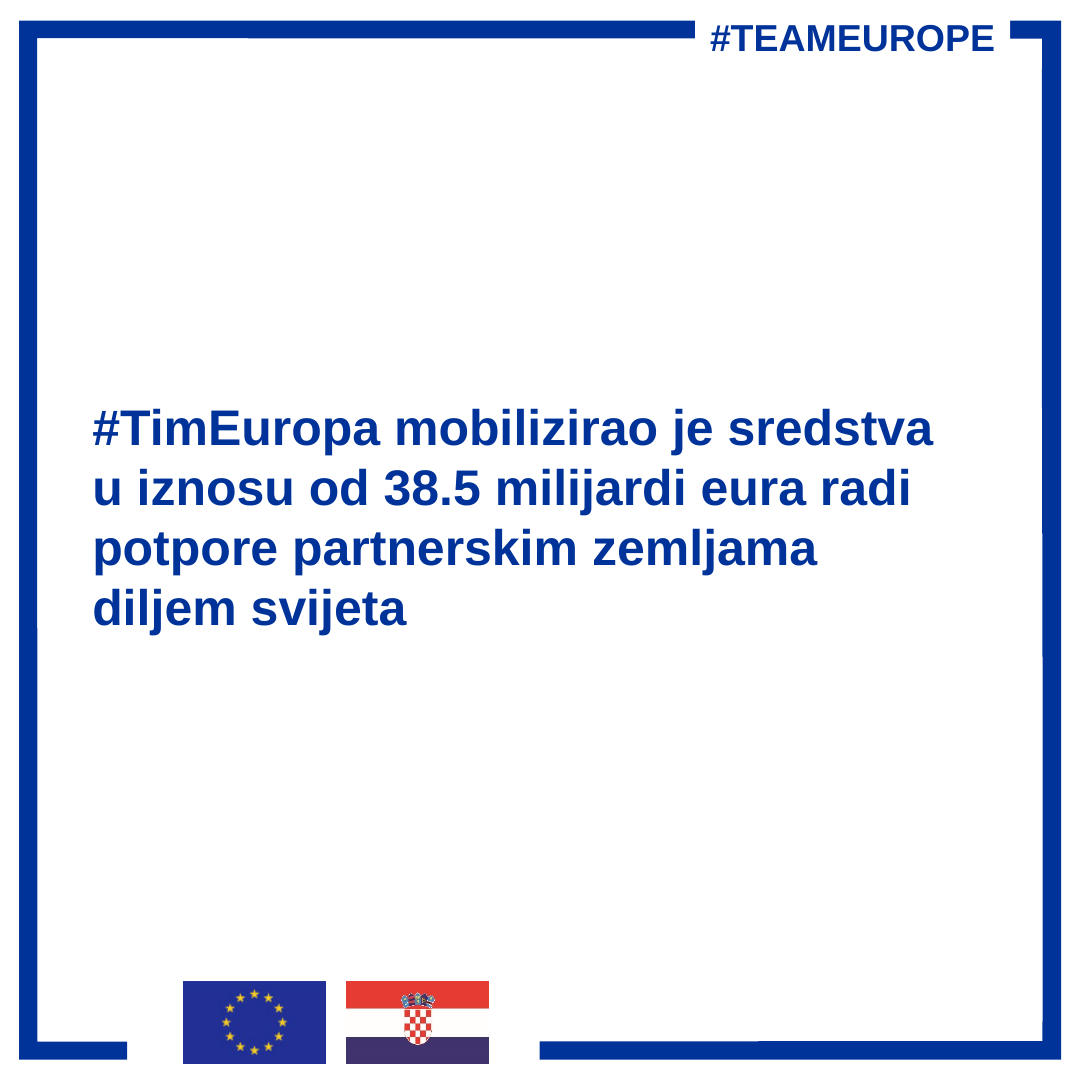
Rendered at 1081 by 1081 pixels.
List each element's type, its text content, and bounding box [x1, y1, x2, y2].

text_box #TimEuropa mobilizirao je sredstva u iznosu od 38.5 milijardi eura radi potpore partnerskim zemljama diljem svijeta [77, 388, 950, 643]
picture [345, 980, 490, 1065]
picture [182, 980, 327, 1065]
